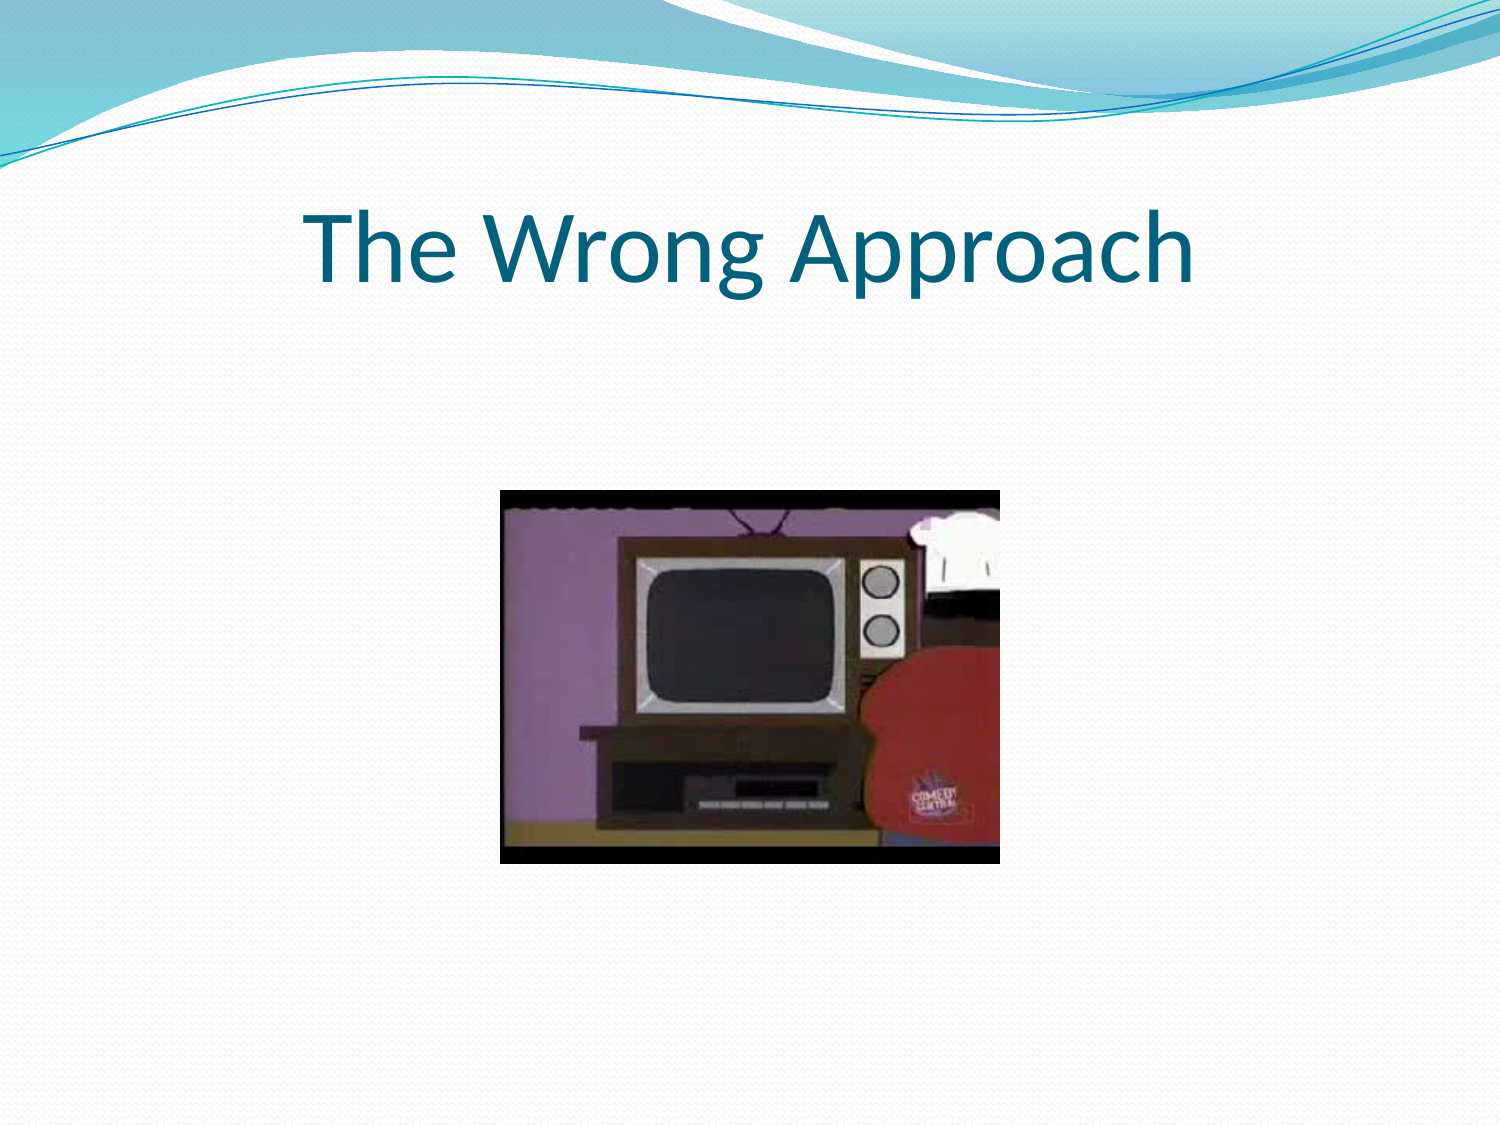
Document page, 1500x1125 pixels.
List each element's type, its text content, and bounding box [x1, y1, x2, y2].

title The Wrong Approach [74, 115, 1426, 304]
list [499, 489, 1001, 866]
